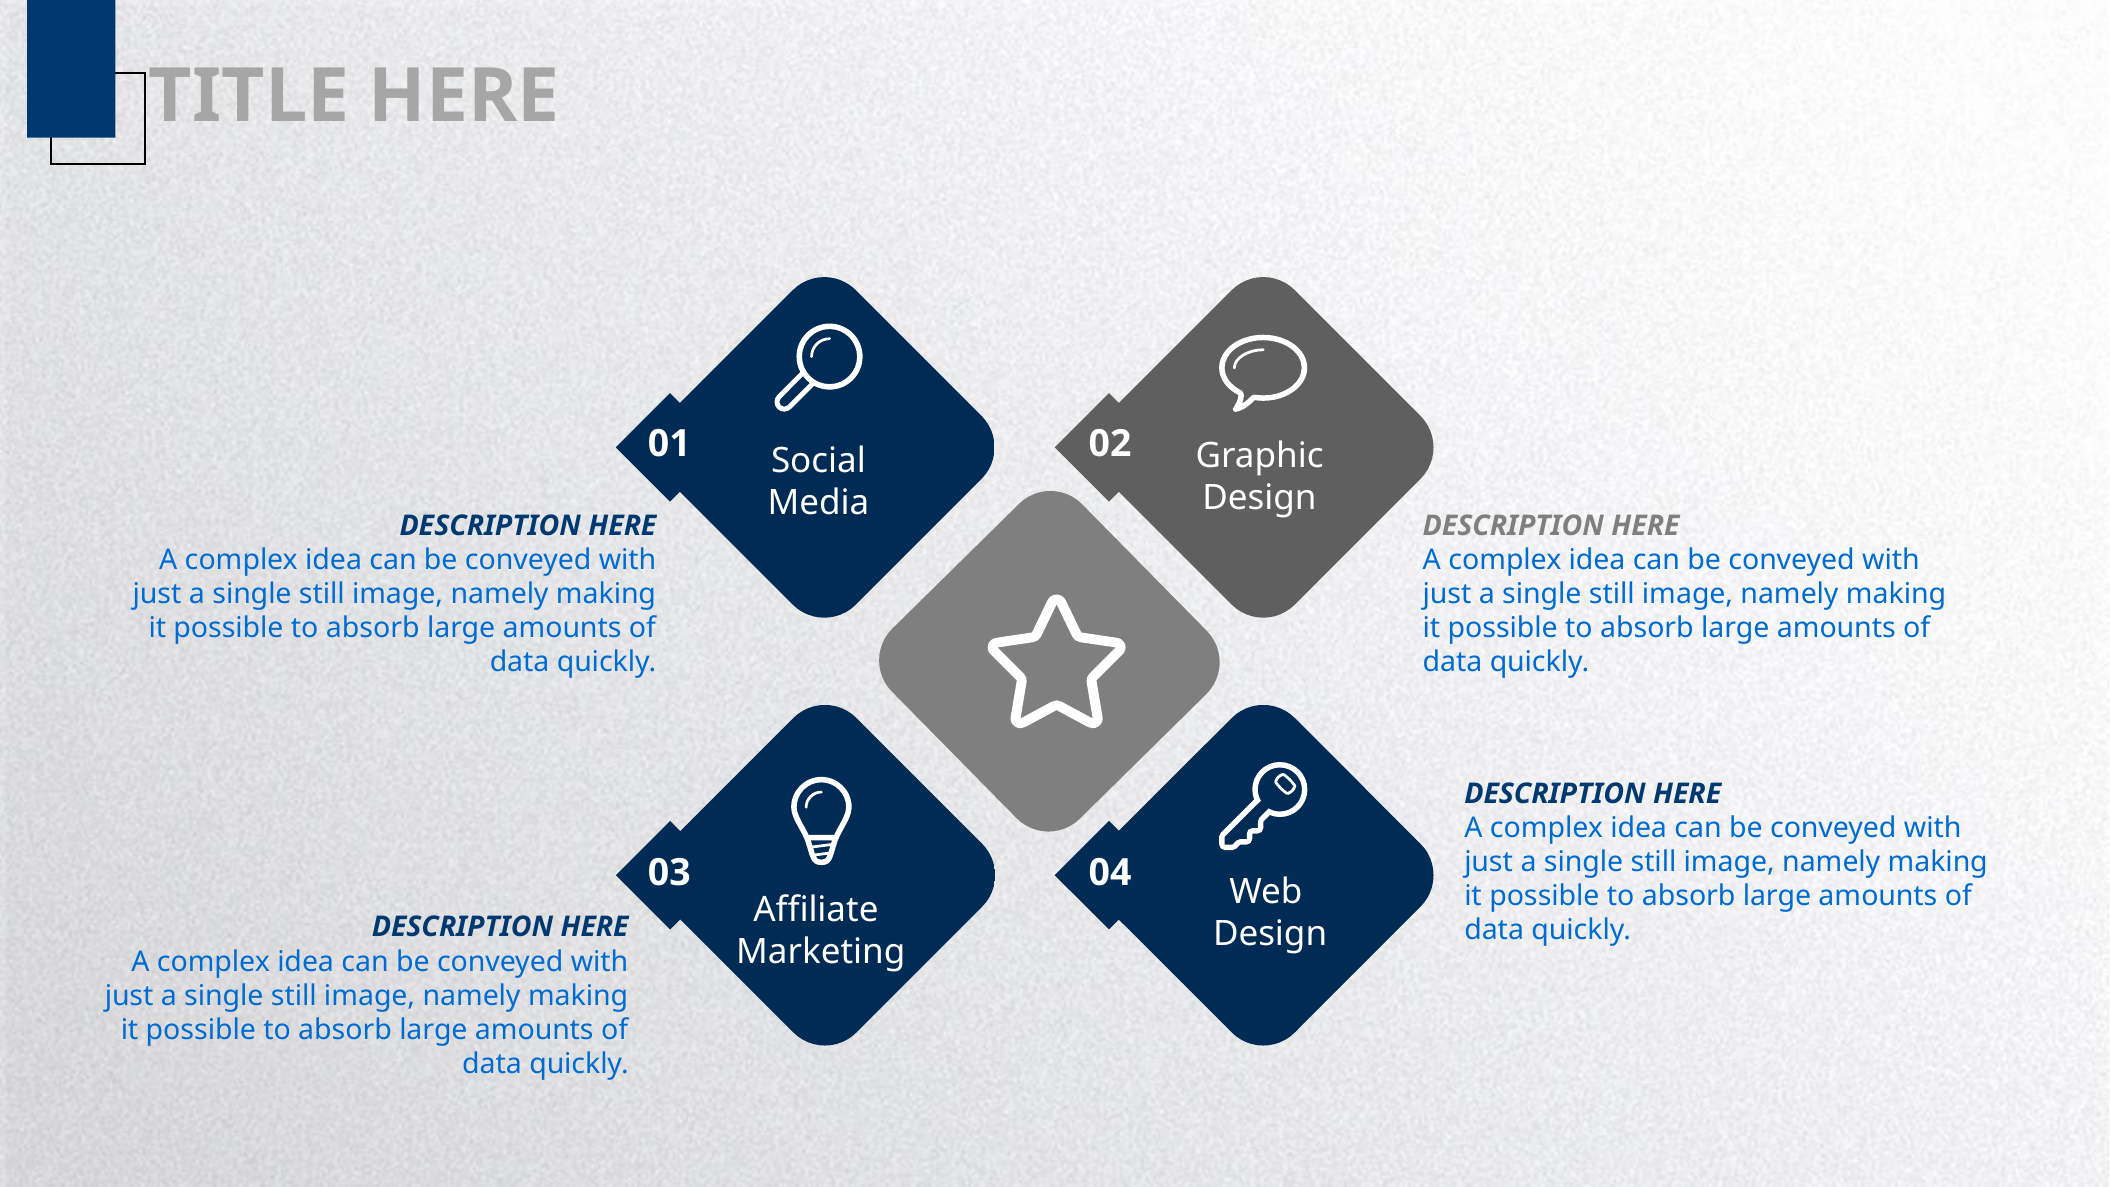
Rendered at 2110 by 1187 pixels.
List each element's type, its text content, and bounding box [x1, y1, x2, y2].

text_box TITLE HERE [149, 46, 561, 137]
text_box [1070, 313, 1397, 581]
text_box DESCRIPTION HERE A complex idea can be conveyed with just a single still image, namely making it possible to absorb large amounts of data quickly. [87, 900, 644, 1087]
text_box [26, 0, 116, 139]
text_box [1070, 741, 1397, 1009]
text_box [50, 72, 146, 165]
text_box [915, 527, 1183, 795]
text_box DESCRIPTION HERE A complex idea can be conveyed with just a single still image, namely making it possible to absorb large amounts of data quickly. [115, 499, 672, 685]
text_box DESCRIPTION HERE A complex idea can be conveyed with just a single still image, namely making it possible to absorb large amounts of data quickly. [1407, 499, 1965, 685]
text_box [631, 313, 958, 581]
picture [0, 0, 2110, 1187]
text_box DESCRIPTION HERE A complex idea can be conveyed with just a single still image, namely making it possible to absorb large amounts of data quickly. [1449, 767, 2006, 953]
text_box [631, 741, 959, 1009]
